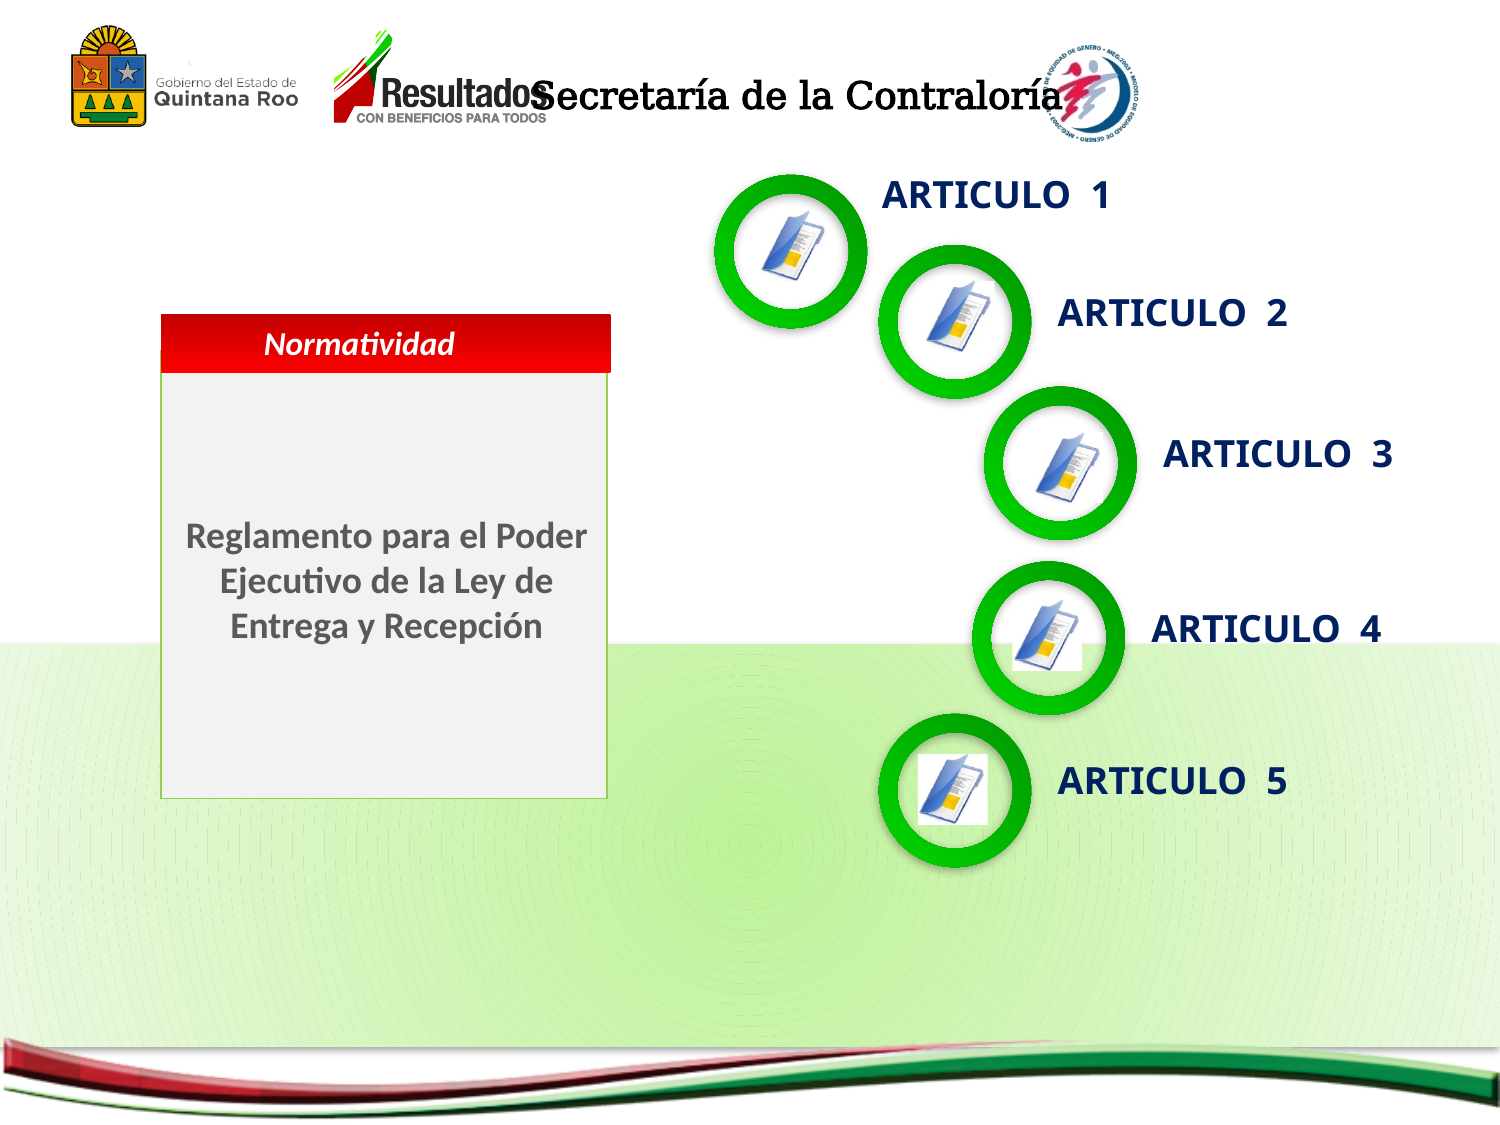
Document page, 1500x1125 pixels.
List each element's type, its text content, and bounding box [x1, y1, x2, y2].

text_box [972, 561, 1125, 715]
picture [1012, 600, 1083, 671]
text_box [714, 163, 1173, 329]
picture [318, 23, 563, 130]
text_box ARTICULO 2 [1042, 281, 1348, 341]
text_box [140, 314, 634, 799]
text_box ARTICULO 4 [1136, 597, 1442, 658]
picture [58, 25, 303, 130]
text_box [878, 713, 1032, 868]
text_box ARTICULO 3 [1148, 422, 1454, 483]
text_box ARTICULO 5 [1042, 749, 1348, 810]
picture [917, 753, 988, 825]
text_box [880, 338, 1030, 399]
picture [1033, 432, 1104, 504]
picture [1042, 45, 1140, 142]
text_box [984, 386, 1137, 540]
picture [924, 281, 995, 353]
picture [0, 1031, 1500, 1125]
text_box [0, 644, 1500, 1030]
text_box Secretaría de la Contraloría [567, 63, 1037, 124]
